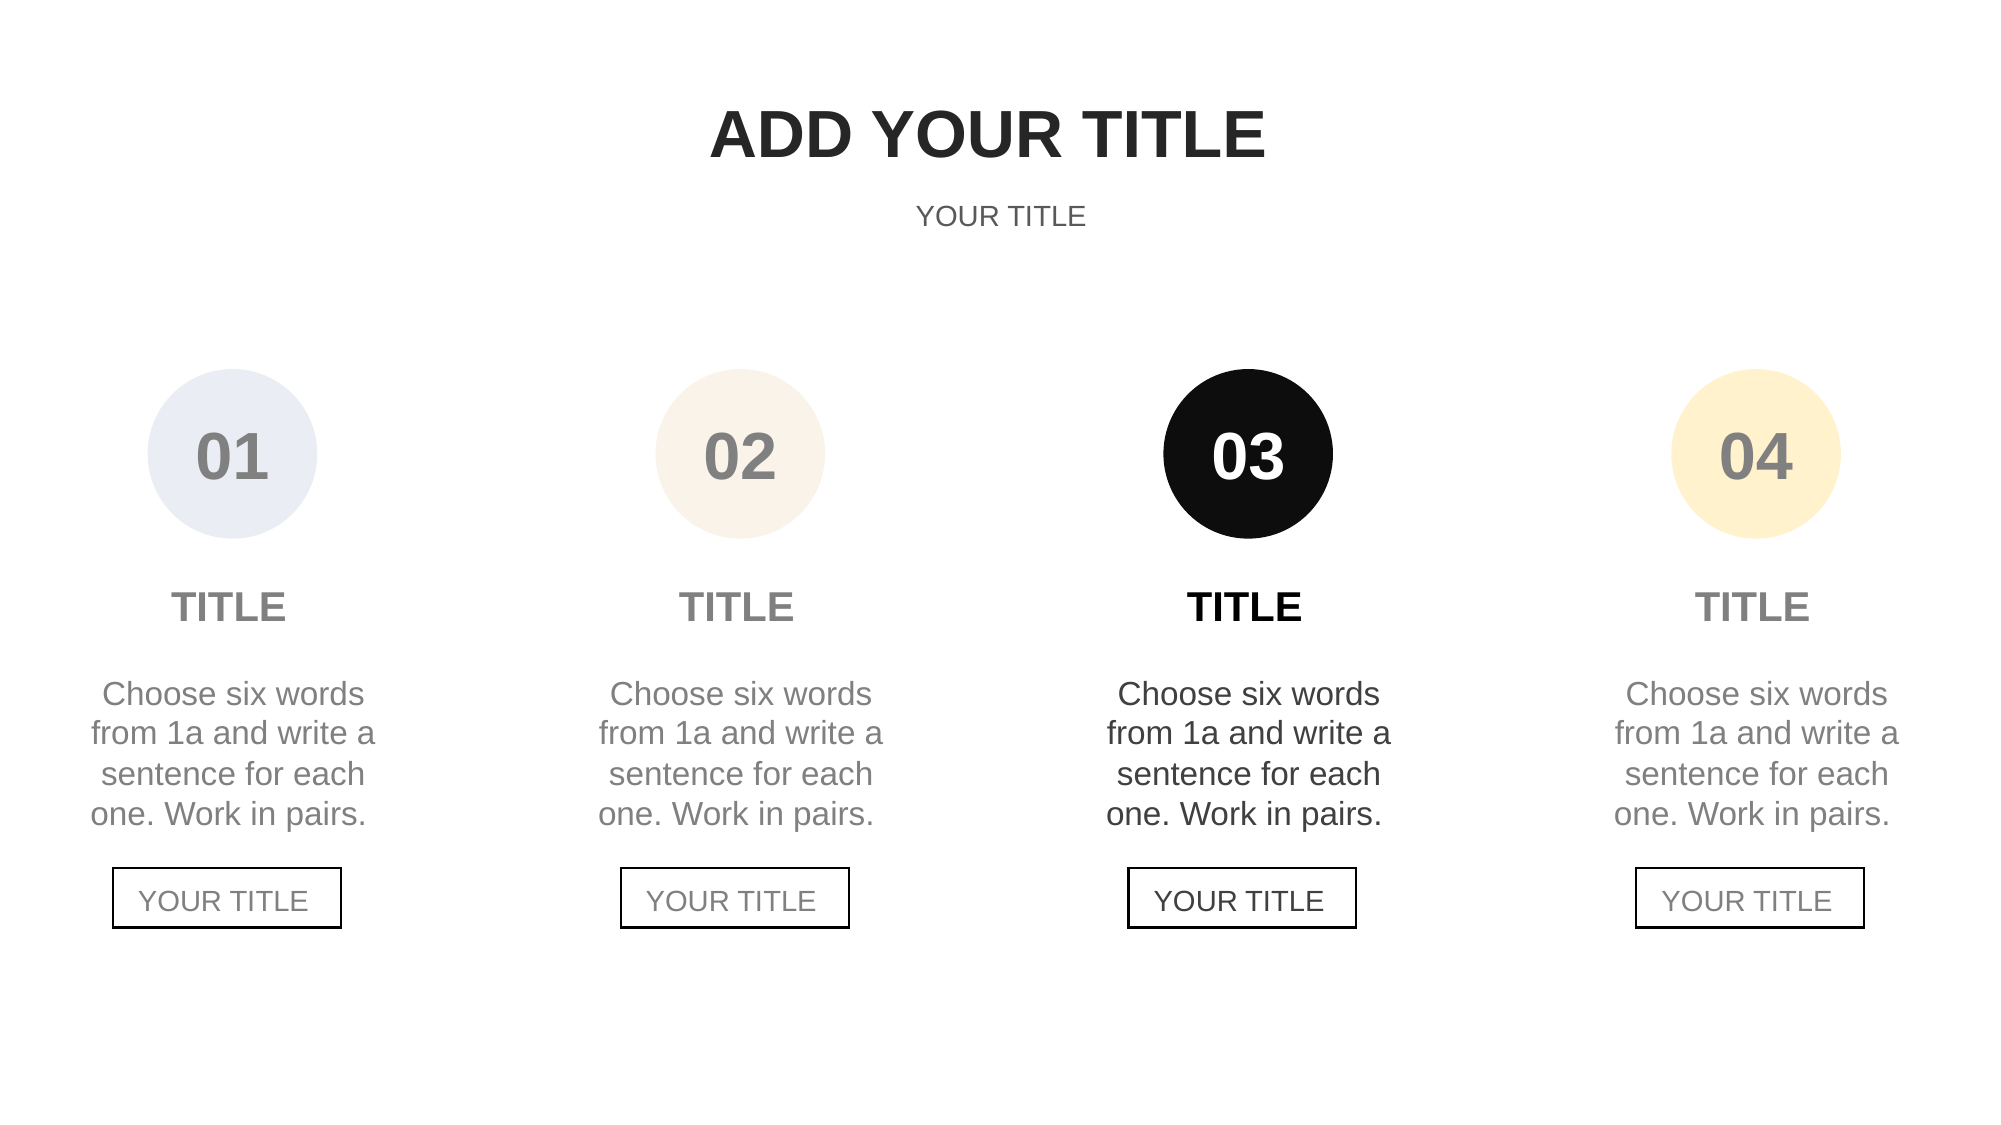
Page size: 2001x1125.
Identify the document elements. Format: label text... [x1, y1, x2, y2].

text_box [578, 369, 904, 928]
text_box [70, 369, 396, 928]
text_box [1086, 369, 1412, 928]
text_box YOUR TITLE [900, 189, 1111, 240]
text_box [1594, 369, 1920, 928]
text_box ADD YOUR TITLE [693, 83, 1317, 179]
